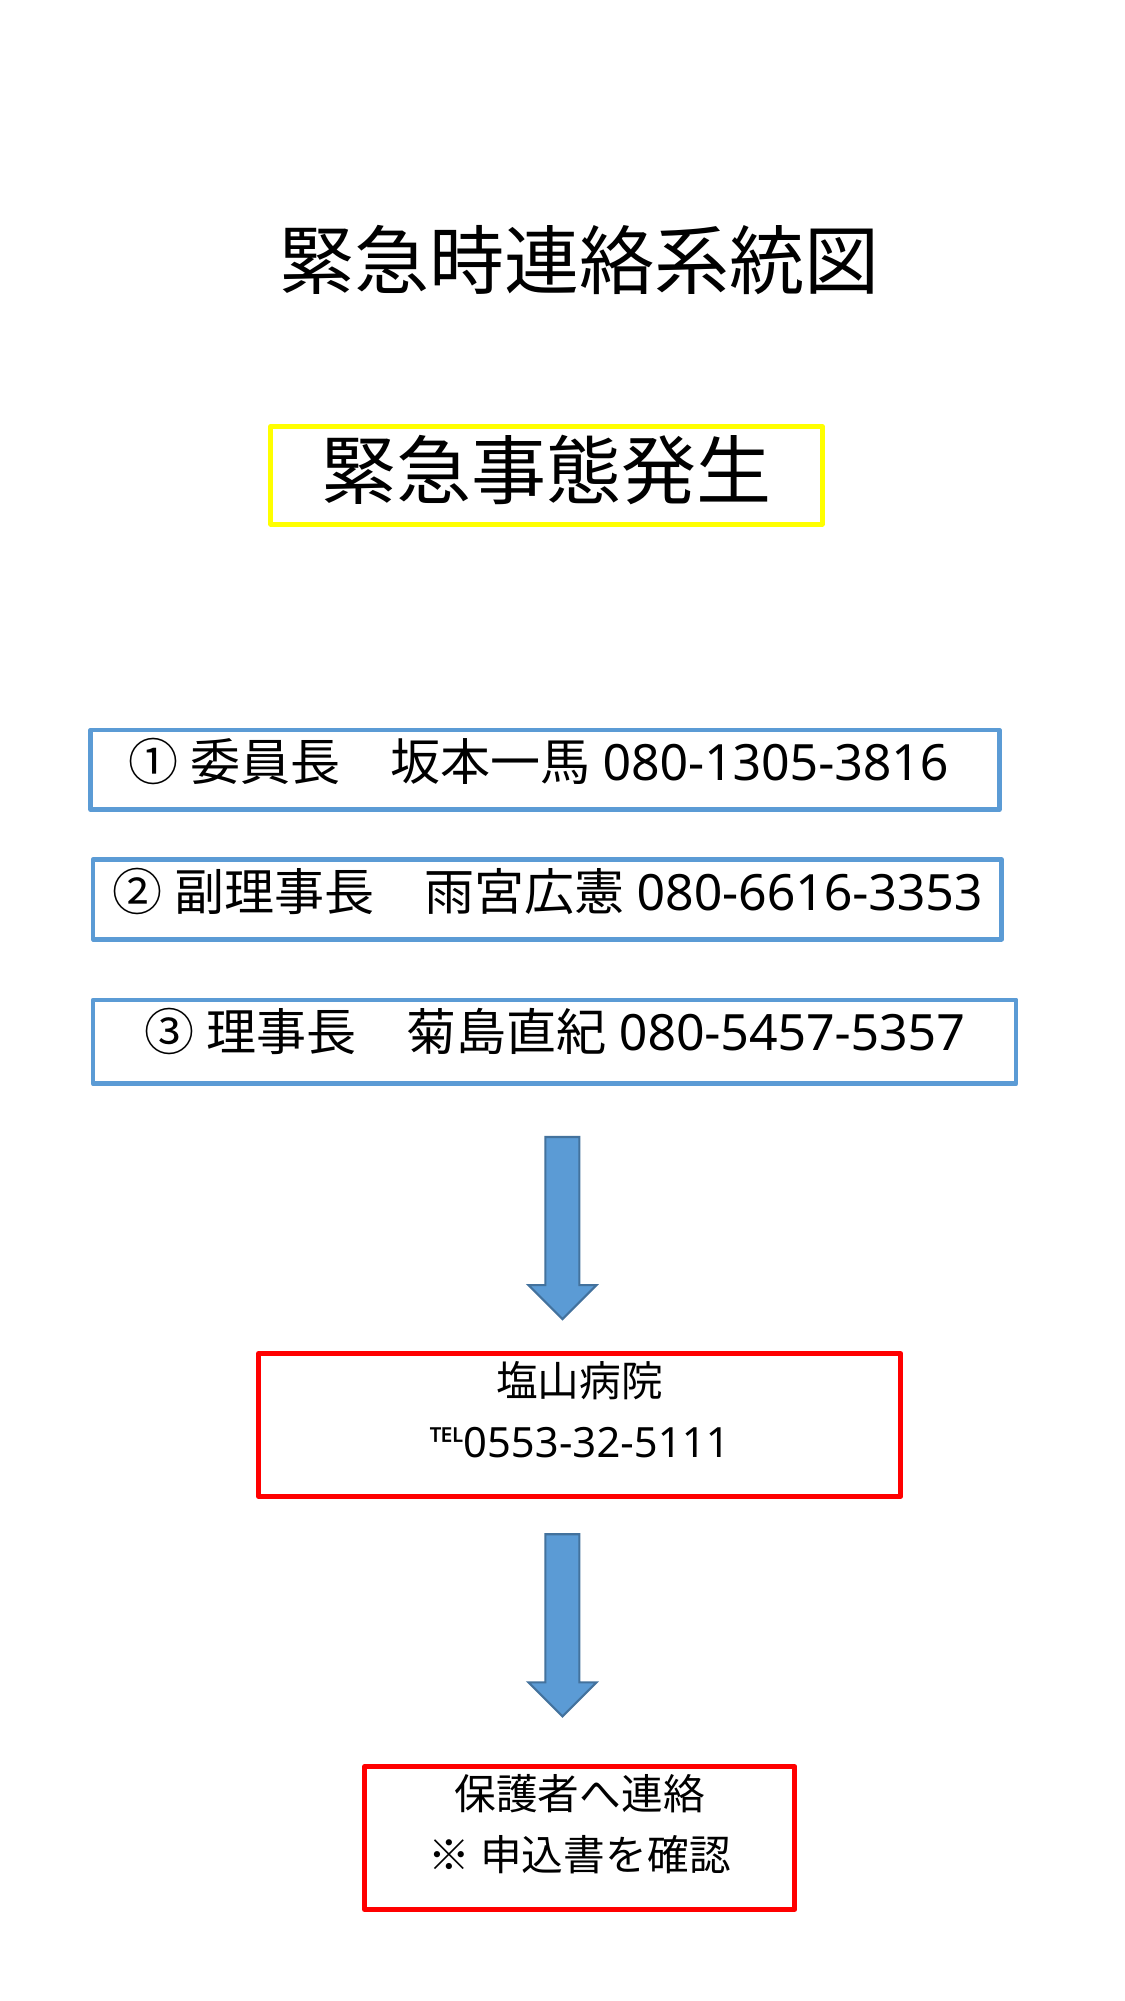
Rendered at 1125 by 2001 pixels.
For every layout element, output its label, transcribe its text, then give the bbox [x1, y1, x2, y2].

text_box [525, 1135, 599, 1321]
text_box ①委員長 坂本一馬080-1305-3816 [90, 730, 1000, 810]
text_box ②副理事長 雨宮広憲080-6616-3353 [93, 859, 1002, 940]
subtitle 緊急時連絡系統図 [157, 216, 1002, 351]
text_box 塩山病院 ℡0553-32-5111 [258, 1353, 901, 1497]
text_box 緊急事態発生 [270, 426, 823, 525]
text_box ③理事長 菊島直紀080-5457-5357 [93, 999, 1017, 1084]
text_box [525, 1533, 599, 1718]
text_box 保護者へ連絡 ※申込書を確認 [364, 1766, 795, 1910]
